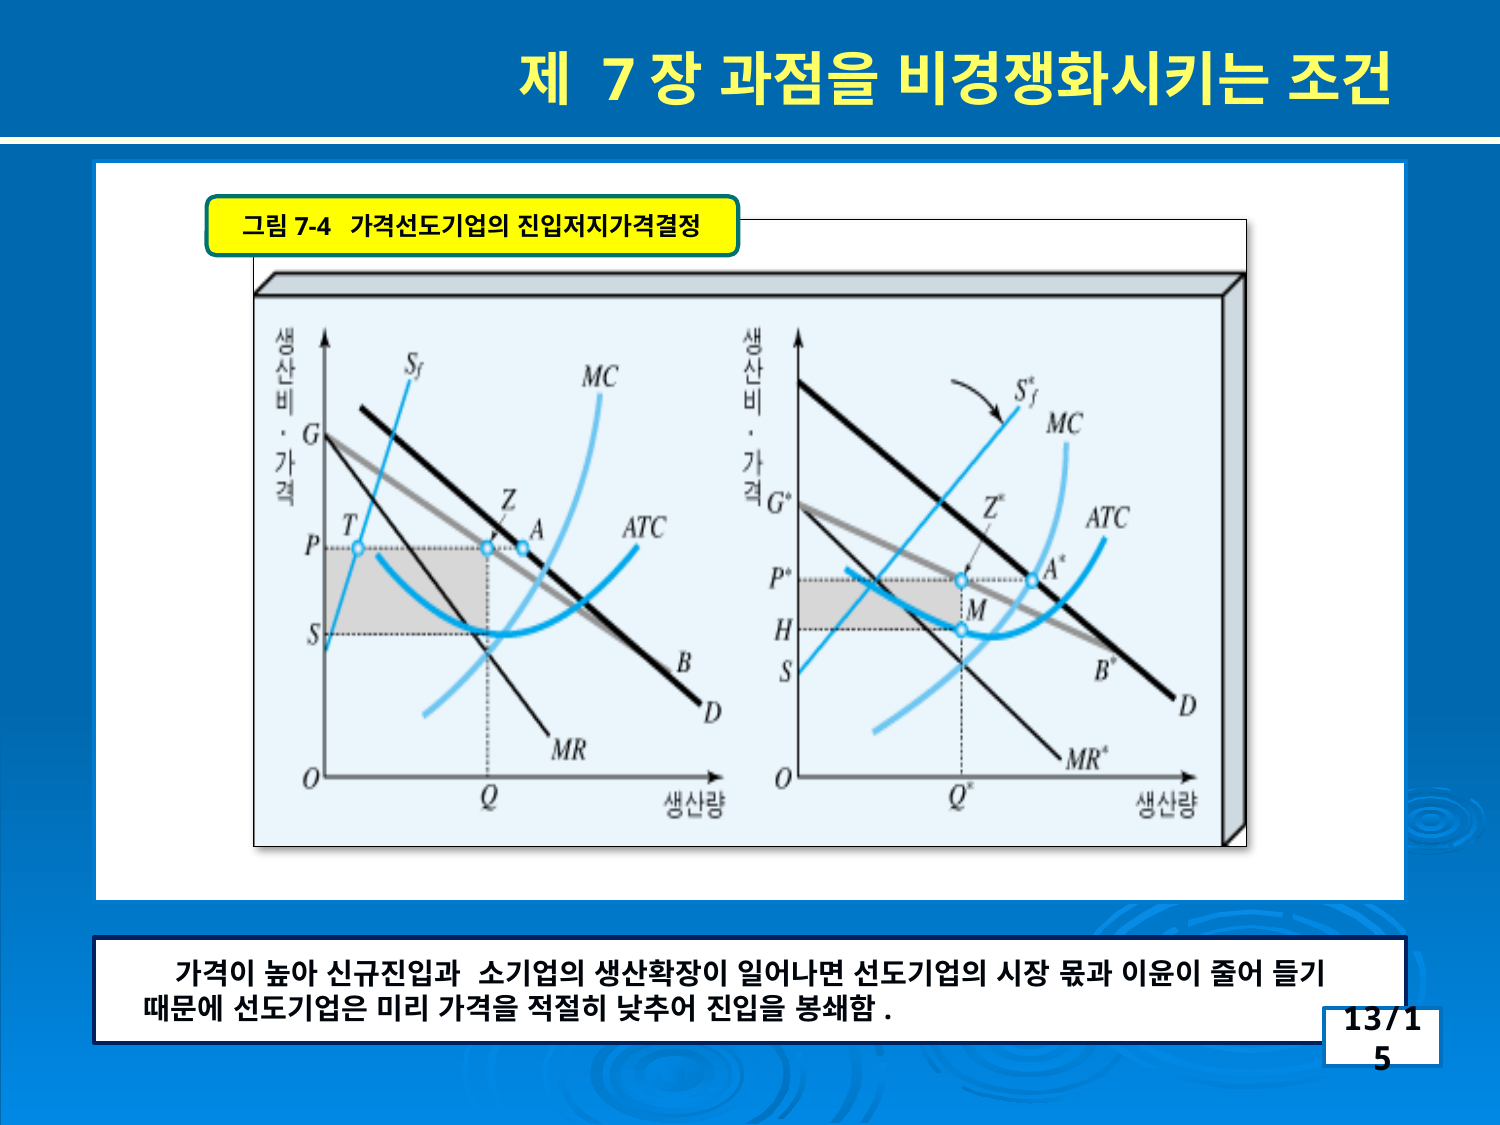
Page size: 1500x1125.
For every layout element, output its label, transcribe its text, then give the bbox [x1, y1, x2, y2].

text_box 가격이 높아 신규진입과 소기업의 생산확장이 일어나면 선도기업의 시장 몫과 이윤이 줄어 들기 때문에 선도기업은 미리 가격을 적절히 낮추어 진입을 봉쇄함. [92, 935, 1408, 1045]
picture [253, 219, 1247, 847]
text_box [0, 137, 1500, 144]
text_box 13/15 [1322, 1006, 1443, 1068]
text_box 그림7-4 가격선도기업의 진입저지가격결정 [204, 194, 741, 258]
text_box 제 7장 과점을 비경쟁화시키는 조건 [503, 35, 1477, 120]
text_box [92, 159, 1408, 904]
